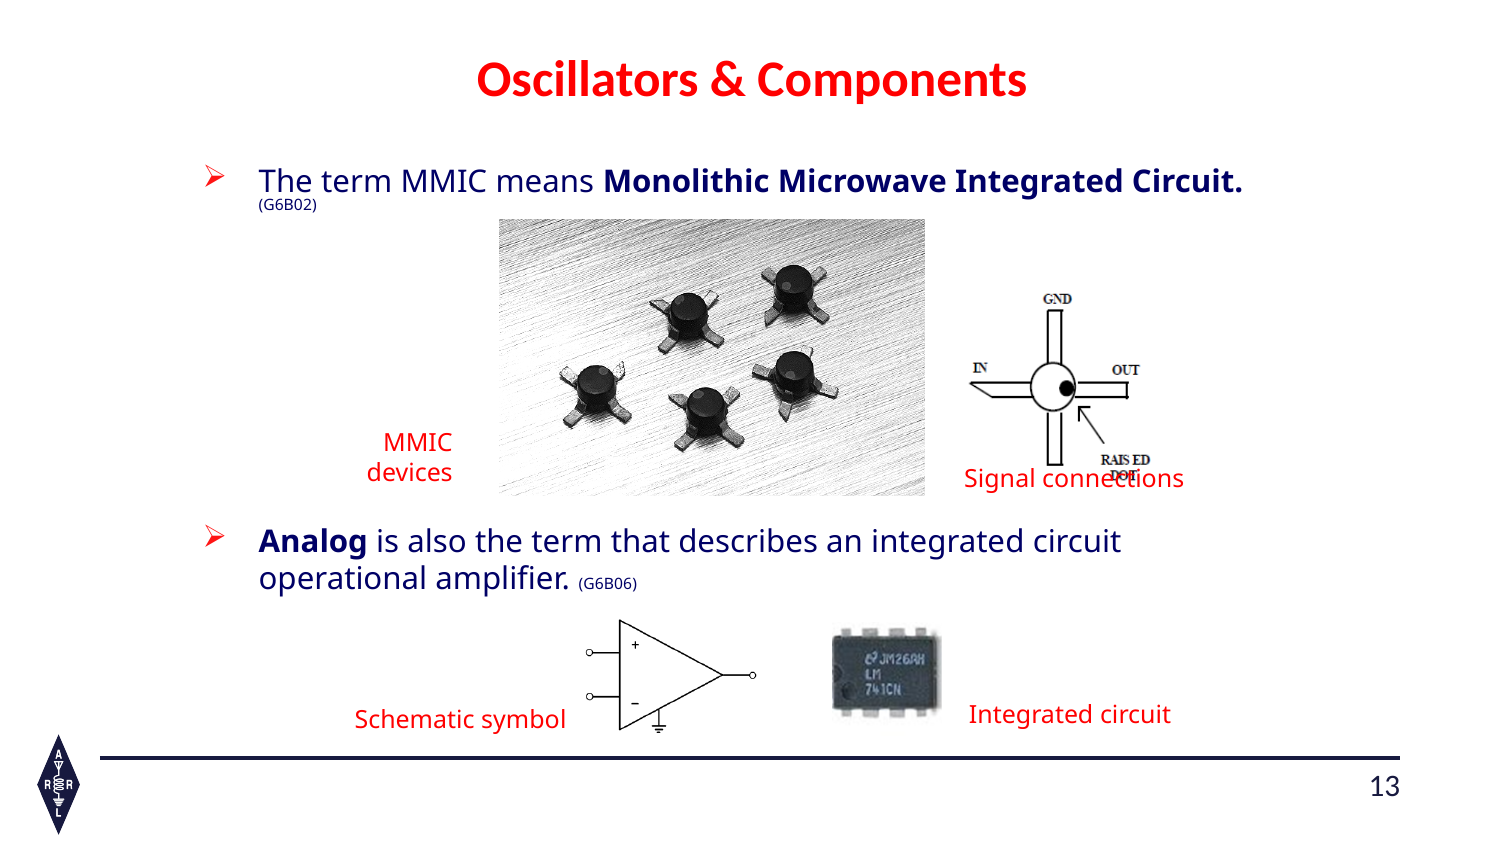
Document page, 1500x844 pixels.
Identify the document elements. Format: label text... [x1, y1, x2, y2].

picture [499, 219, 925, 496]
slide_number 13 [1302, 761, 1400, 807]
picture [830, 621, 942, 736]
picture [37, 734, 80, 835]
text_box Schematic symbol [343, 697, 579, 739]
title Oscillators & Components [220, 39, 1284, 113]
text_box The term MMIC means Monolithic Microwave Integrated Circuit. (G6B02) Analog is also the term that describes an integrated circuit operational amplifier. (G6B06) [187, 140, 1294, 751]
text_box Integrated circuit [957, 692, 1190, 734]
picture [579, 612, 758, 742]
picture [948, 275, 1185, 496]
text_box Signal connections [953, 456, 1233, 498]
text_box MMIC devices [303, 420, 464, 492]
